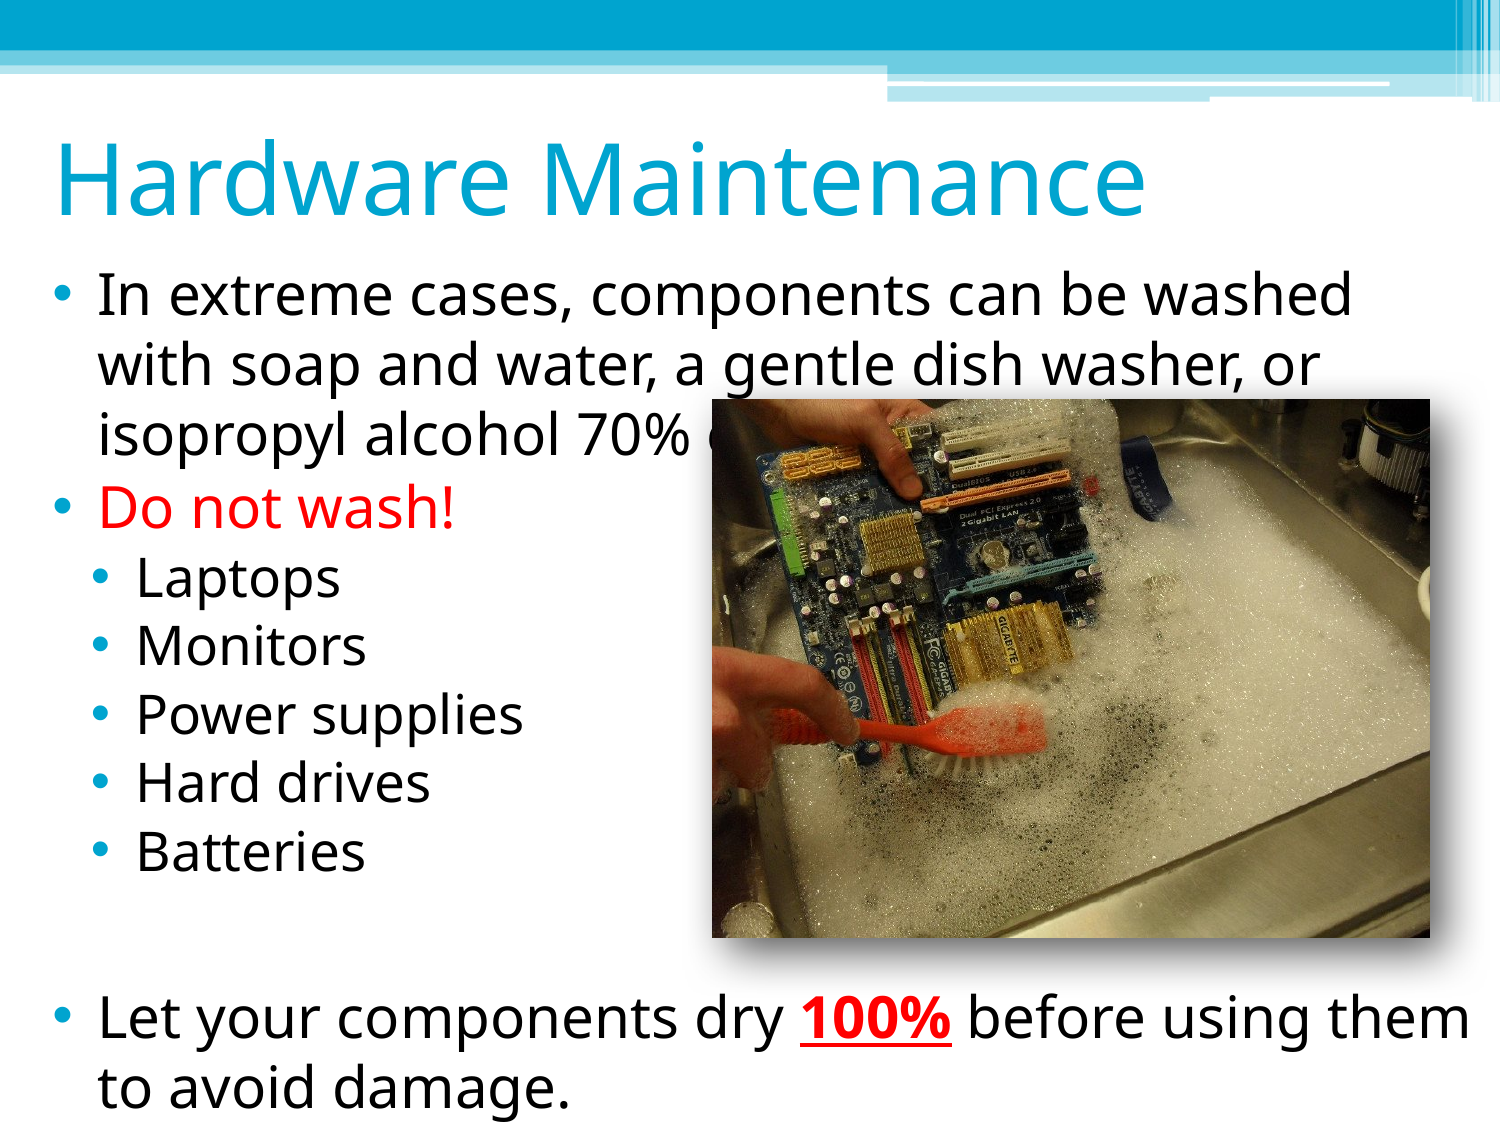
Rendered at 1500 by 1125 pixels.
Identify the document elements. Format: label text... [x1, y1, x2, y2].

title Hardware Maintenance [37, 87, 1388, 263]
list In extreme cases, components can be washed with soap and water, a gentle dish washer, or isopropyl alcohol 70% or greater. Do not wash! Laptops Monitors Power supplies Hard drives Batteries Let your components dry 100% before using them to avoid damage. [37, 249, 1500, 1125]
picture [712, 399, 1430, 938]
